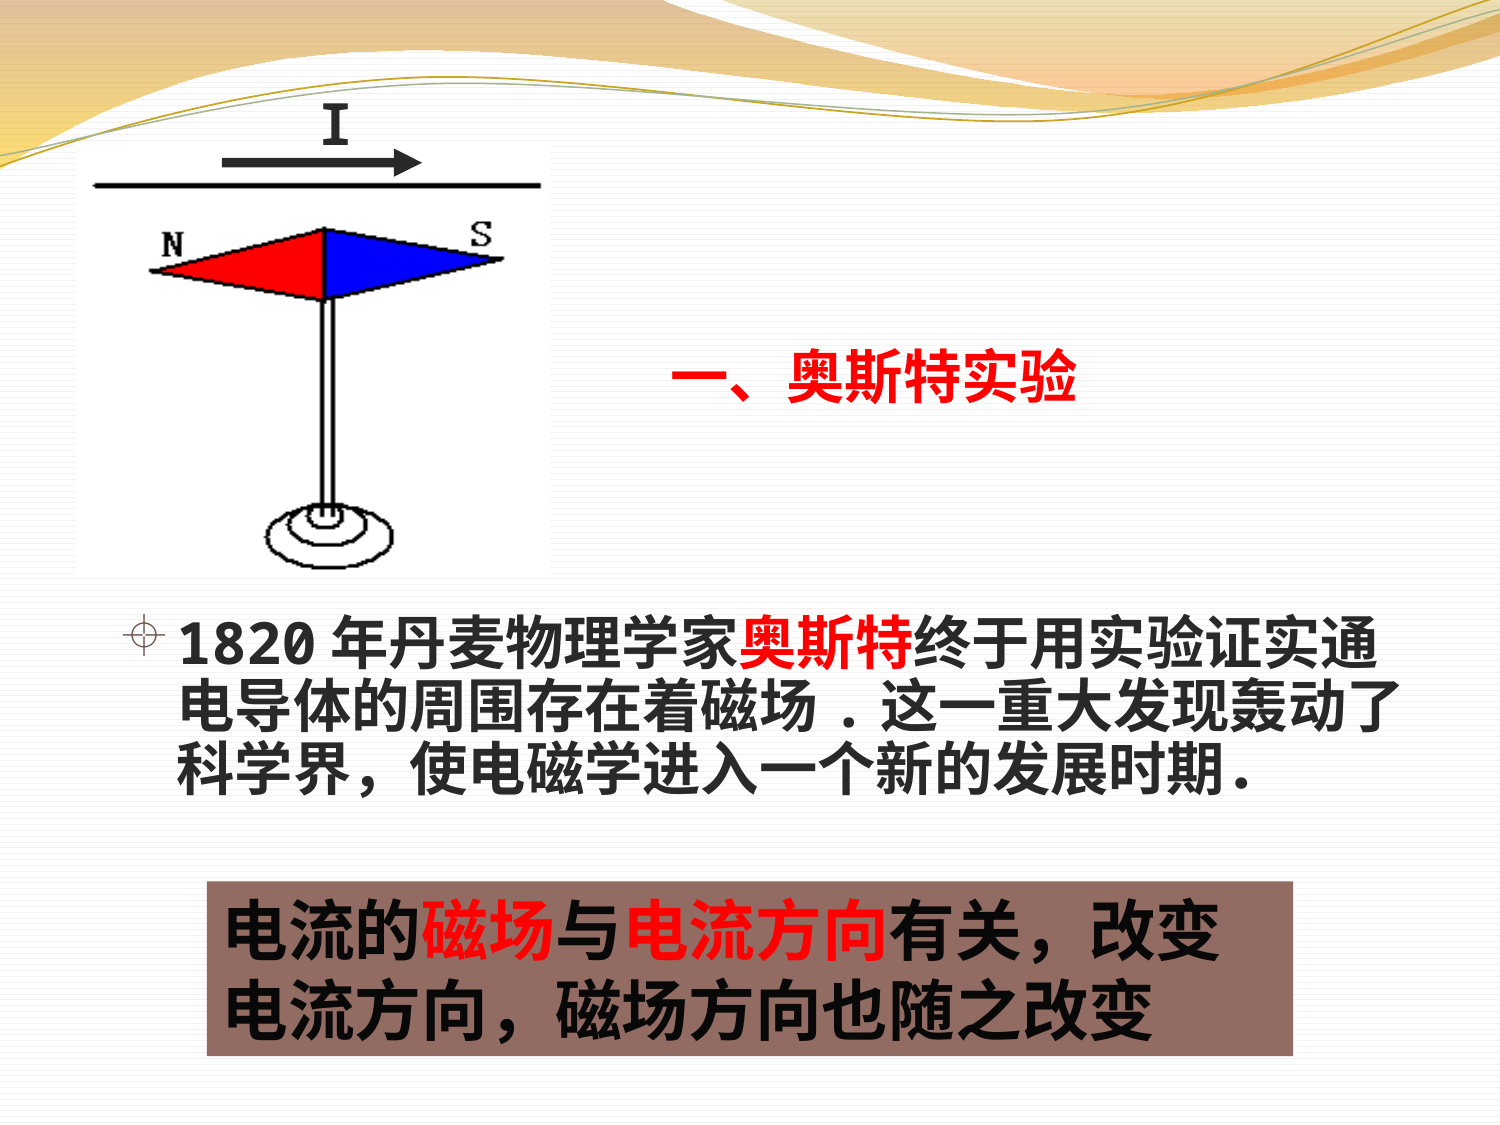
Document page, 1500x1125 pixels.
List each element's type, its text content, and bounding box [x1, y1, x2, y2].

title 一、奥斯特实验 [550, 290, 1500, 468]
list 1820年丹麦物理学家奥斯特终于用实验证实通电导体的周围存在着磁场.这一重大发现轰动了科学界，使电磁学进入一个新的发展时期． [103, 399, 1425, 823]
text_box 电流的磁场与电流方向有关，改变电流方向，磁场方向也随之改变 [206, 881, 1294, 1057]
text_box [76, 79, 550, 575]
